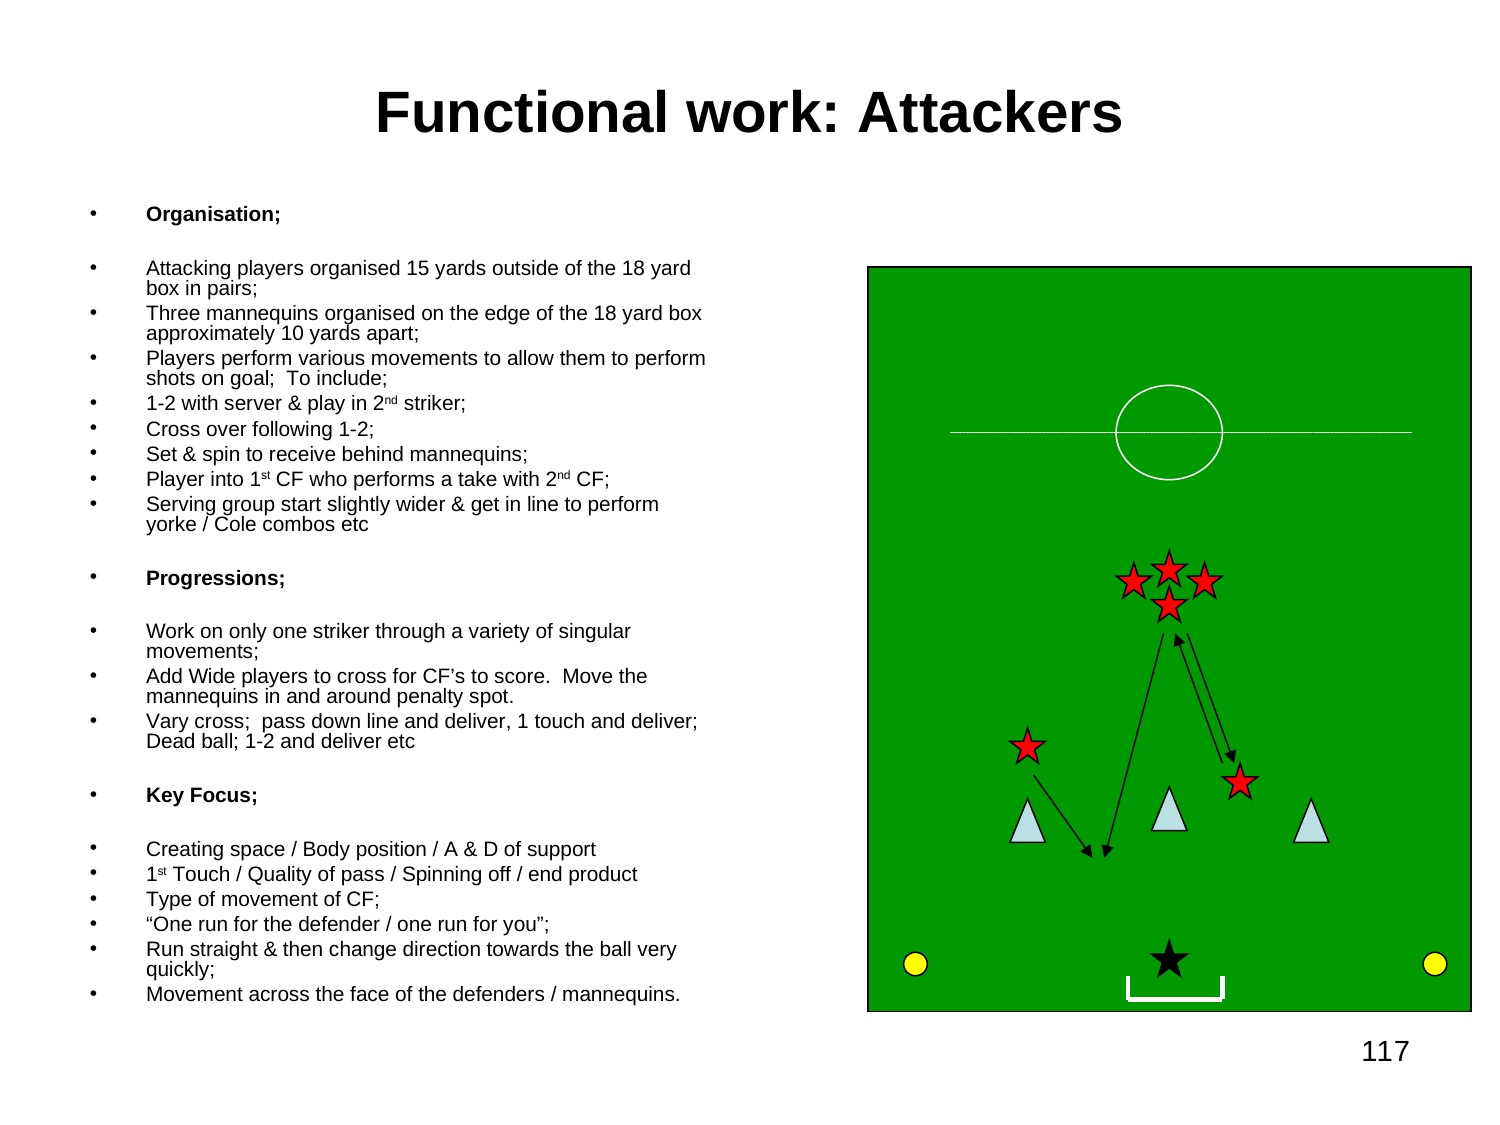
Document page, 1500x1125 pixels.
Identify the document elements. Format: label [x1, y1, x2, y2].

text_box [74, 198, 763, 1007]
text_box [1074, 1024, 1425, 1103]
text_box [37, 45, 1425, 175]
text_box [868, 267, 1471, 1012]
